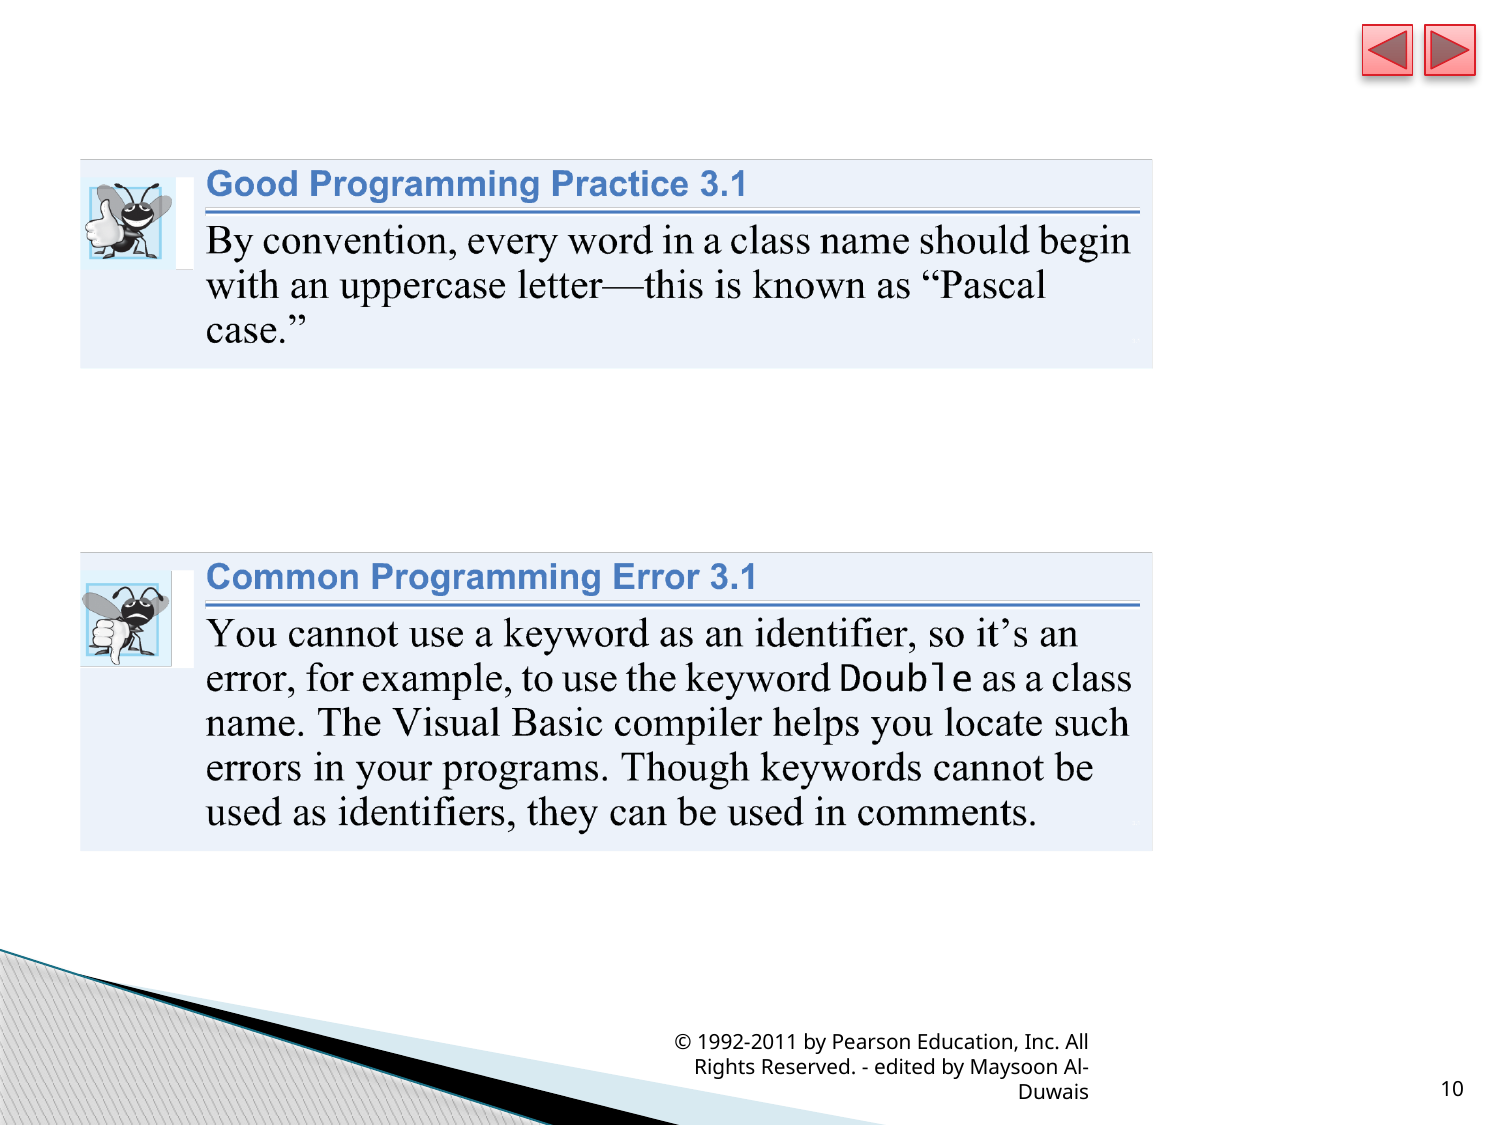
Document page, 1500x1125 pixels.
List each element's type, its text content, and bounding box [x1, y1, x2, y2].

footer © 1992-2011 by Pearson Education, Inc. All Rights Reserved. - edited by Maysoon Al-Duwais [650, 1051, 1105, 1112]
picture [0, 106, 1500, 1018]
slide_number 10 [1418, 1051, 1479, 1112]
